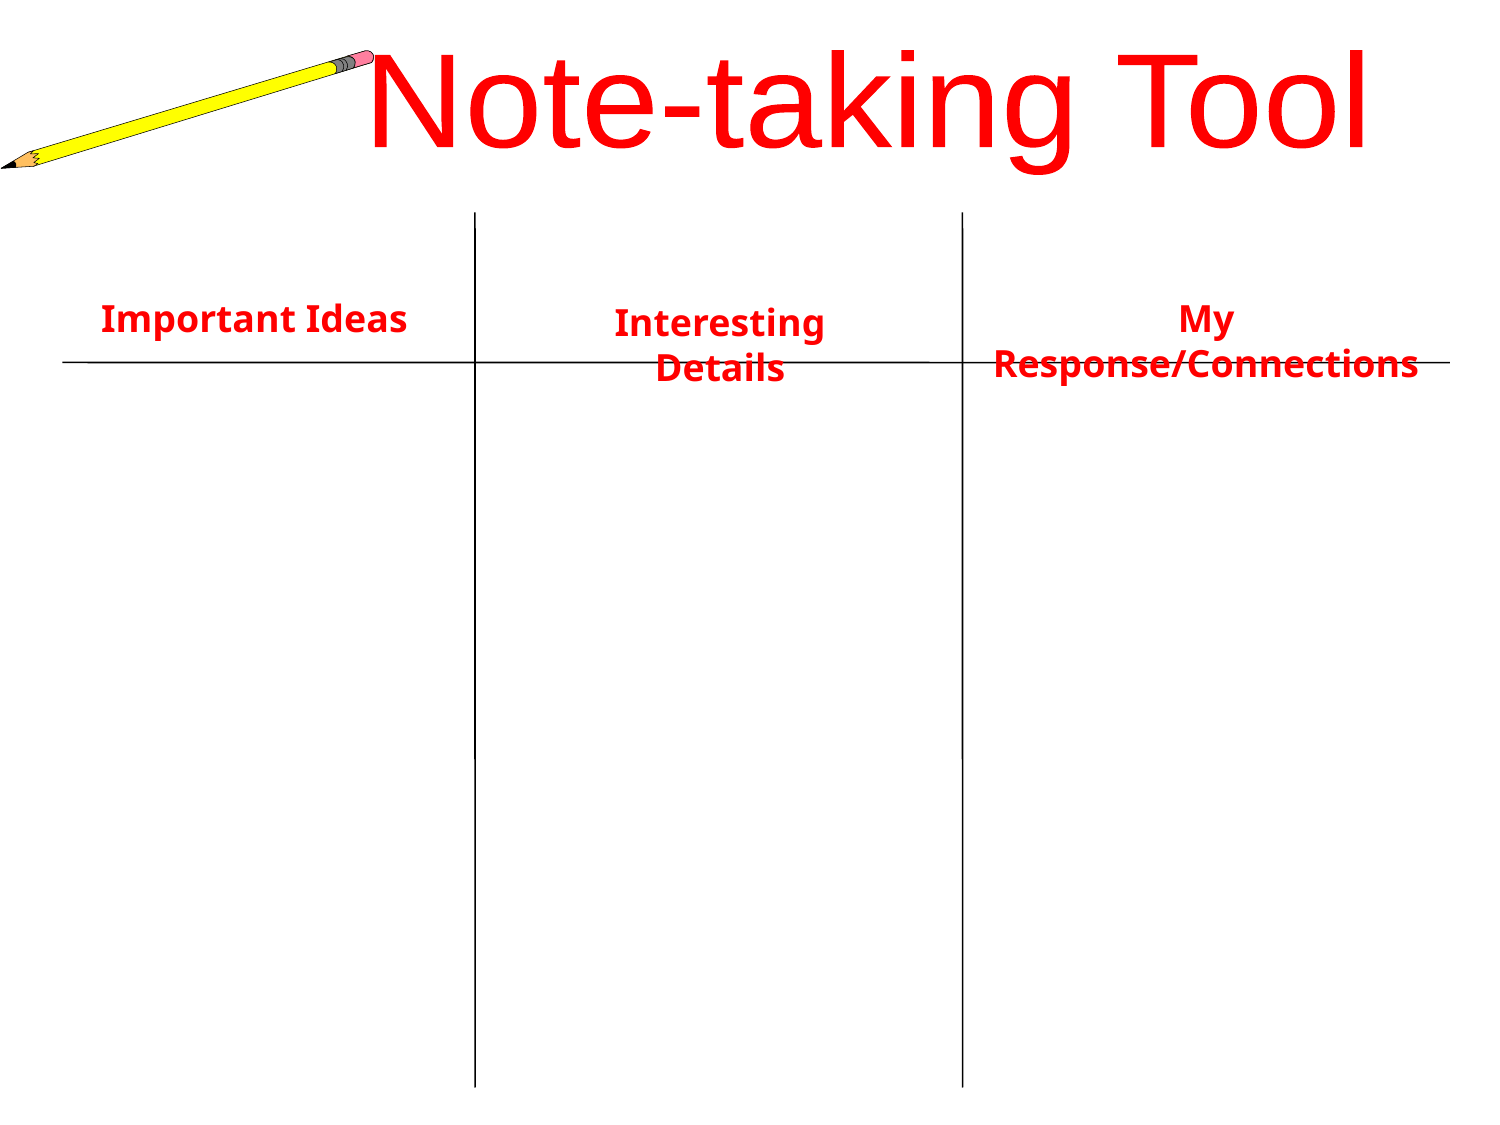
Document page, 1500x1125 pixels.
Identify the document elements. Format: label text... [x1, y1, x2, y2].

text_box Interesting Details [538, 291, 902, 396]
text_box Important Ideas [66, 287, 442, 348]
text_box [0, 49, 376, 170]
text_box My Response/Connections [974, 287, 1438, 393]
